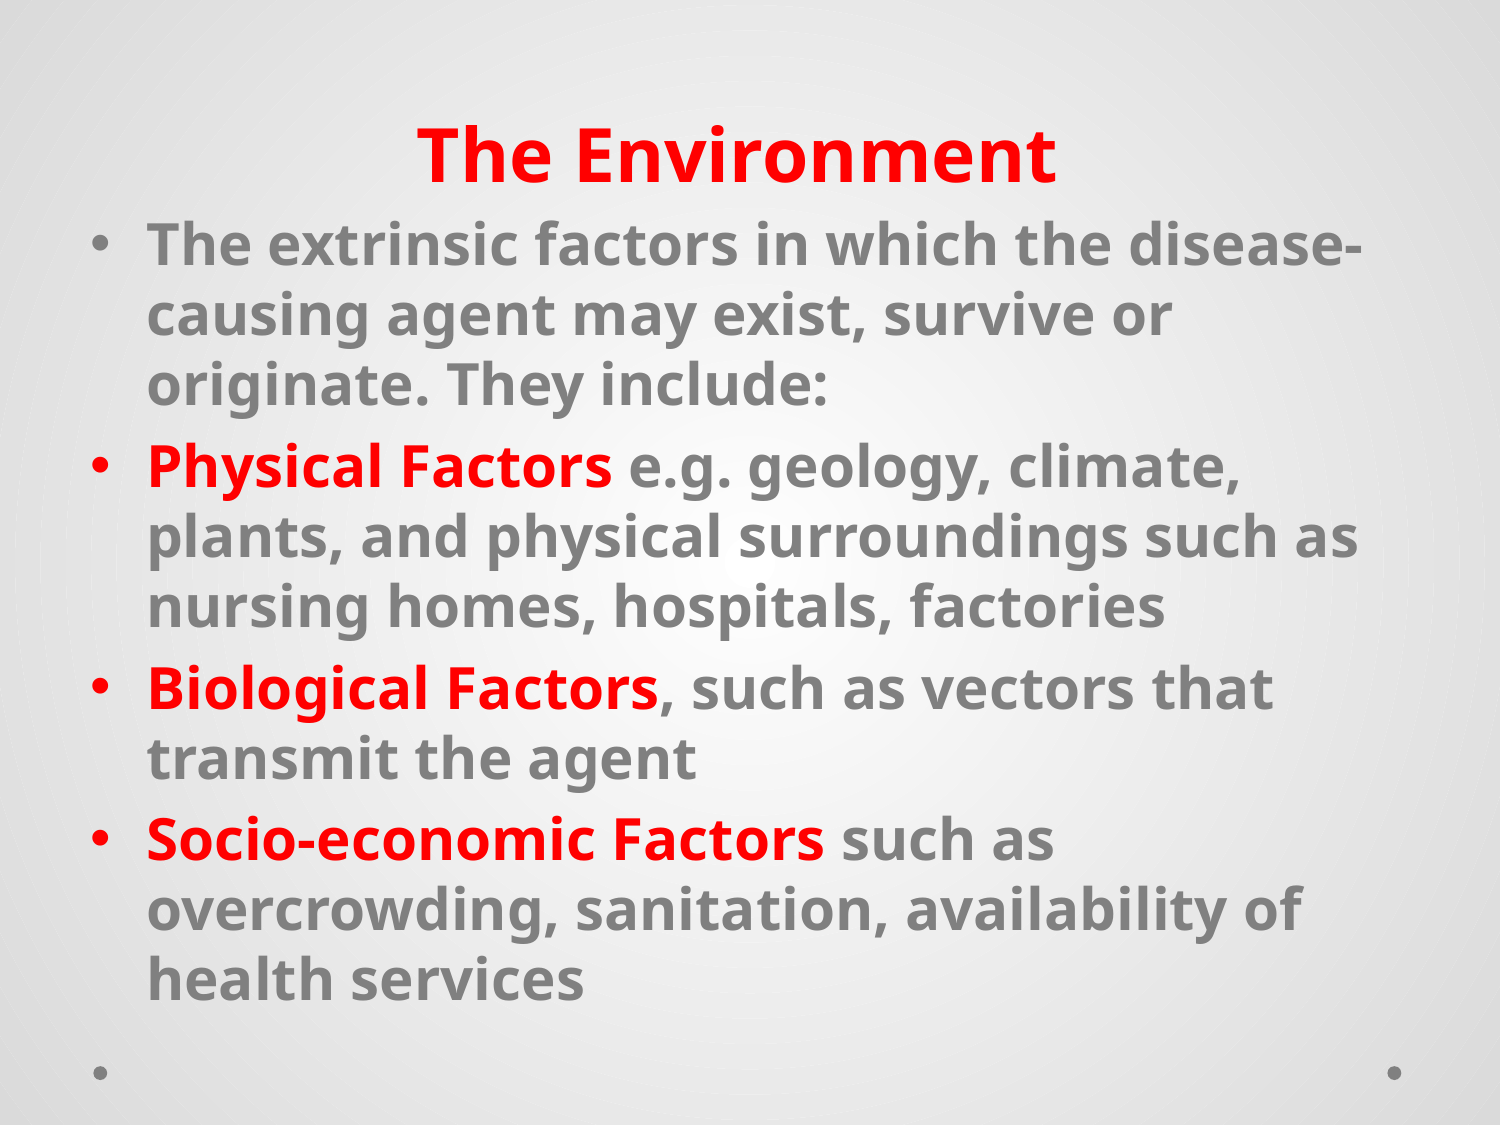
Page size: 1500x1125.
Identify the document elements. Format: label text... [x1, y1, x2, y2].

title The Environment [62, 87, 1413, 205]
list The extrinsic factors in which the disease-causing agent may exist, survive or originate. They include: Physical Factors e.g. geology, climate, plants, and physical surroundings such as nursing homes, hospitals, factories Biological Factors, such as vectors that transmit the agent Socio-economic Factors such as overcrowding, sanitation, availability of health services [75, 200, 1425, 1125]
